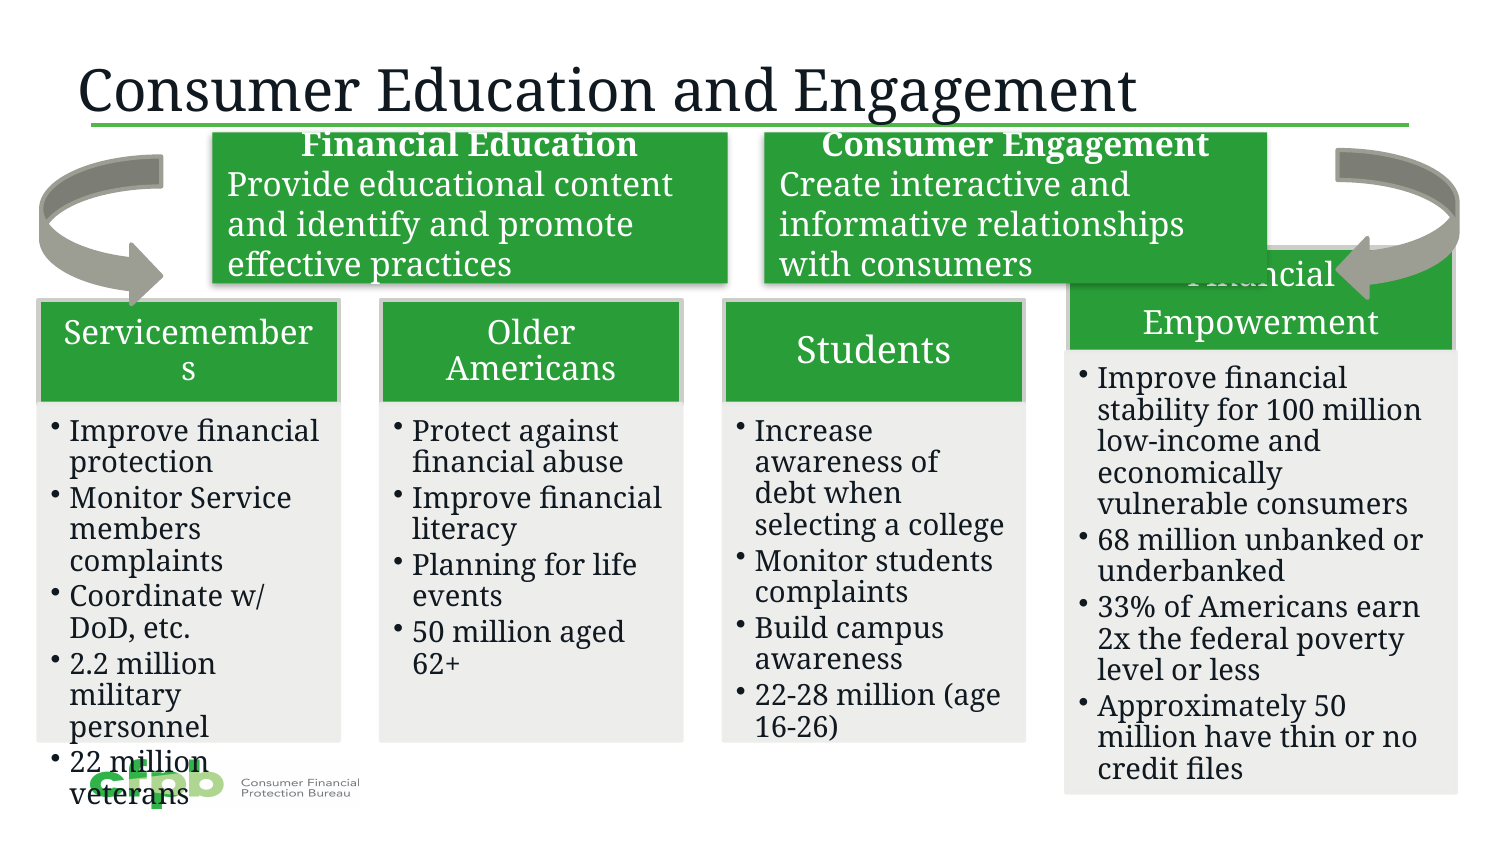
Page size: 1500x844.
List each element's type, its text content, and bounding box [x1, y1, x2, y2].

picture [177, 759, 185, 771]
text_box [212, 132, 1268, 284]
picture [90, 759, 359, 809]
picture [143, 759, 149, 771]
text_box [39, 154, 164, 297]
title Consumer Education and Engagement [62, 45, 1475, 102]
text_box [36, 299, 1458, 741]
text_box [1335, 147, 1460, 297]
picture [152, 759, 158, 771]
